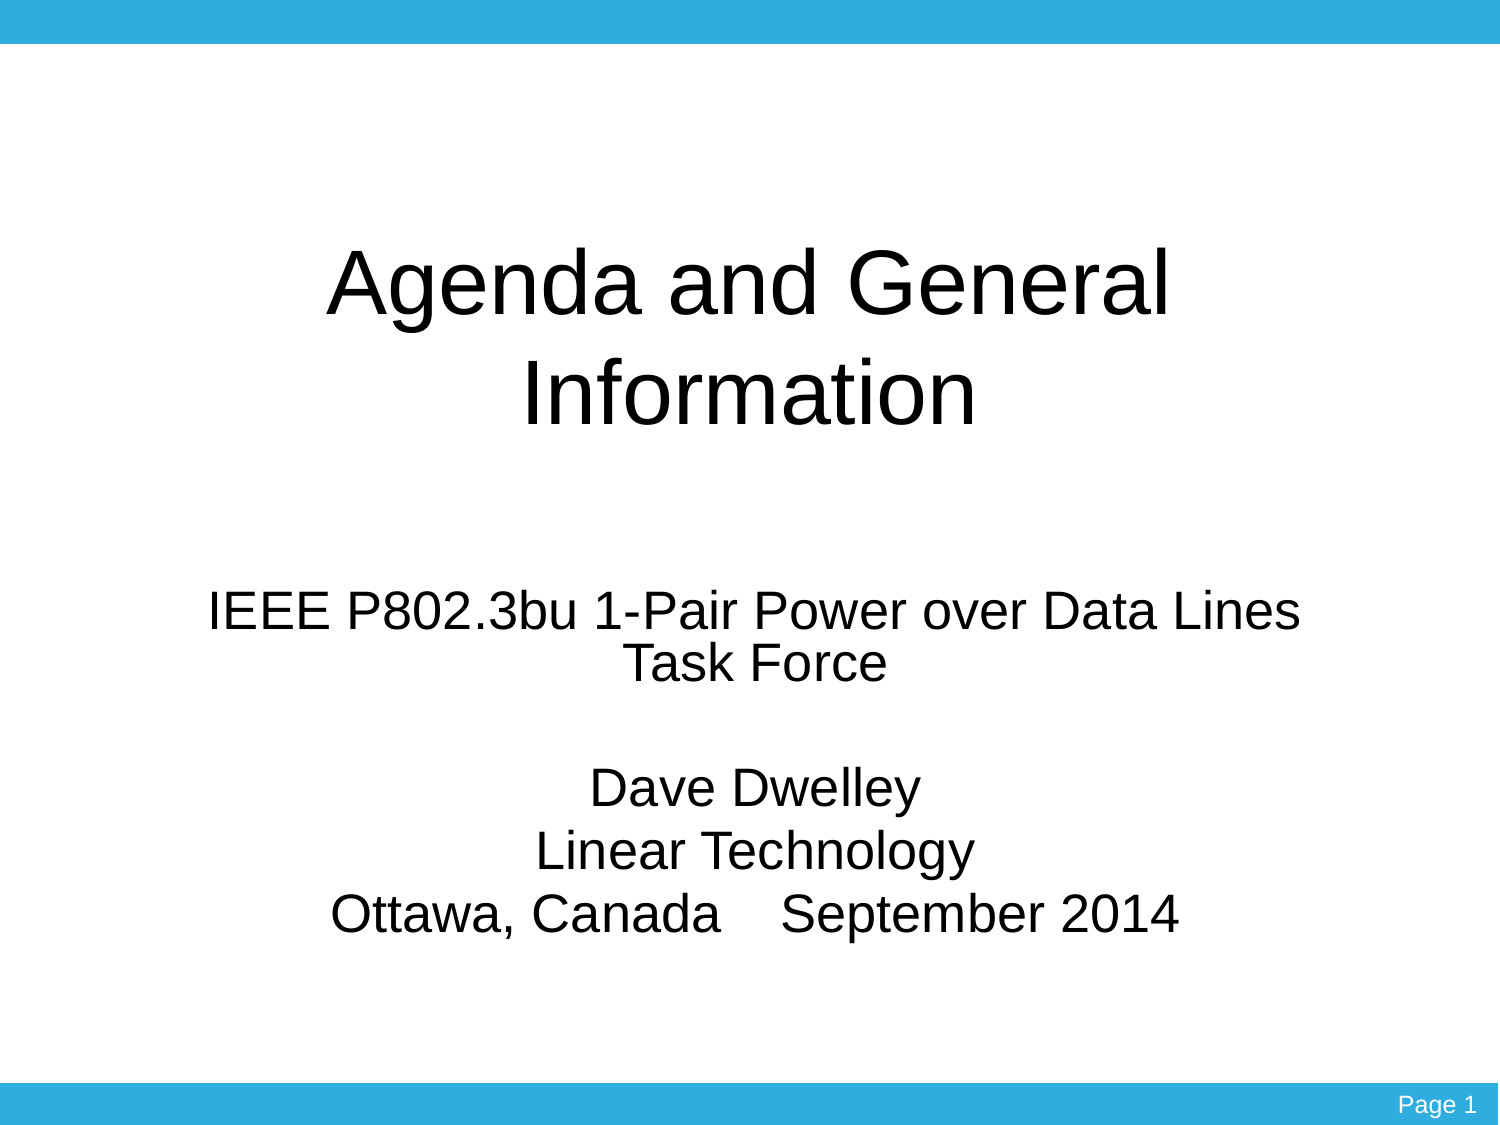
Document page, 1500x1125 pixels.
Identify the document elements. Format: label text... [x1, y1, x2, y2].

subtitle IEEE P802.3bu 1-Pair Power over Data Lines Task Force Dave Dwelley Linear Technology Ottawa, Canada September 2014 [170, 504, 1341, 793]
title Agenda and General Information [112, 216, 1388, 458]
